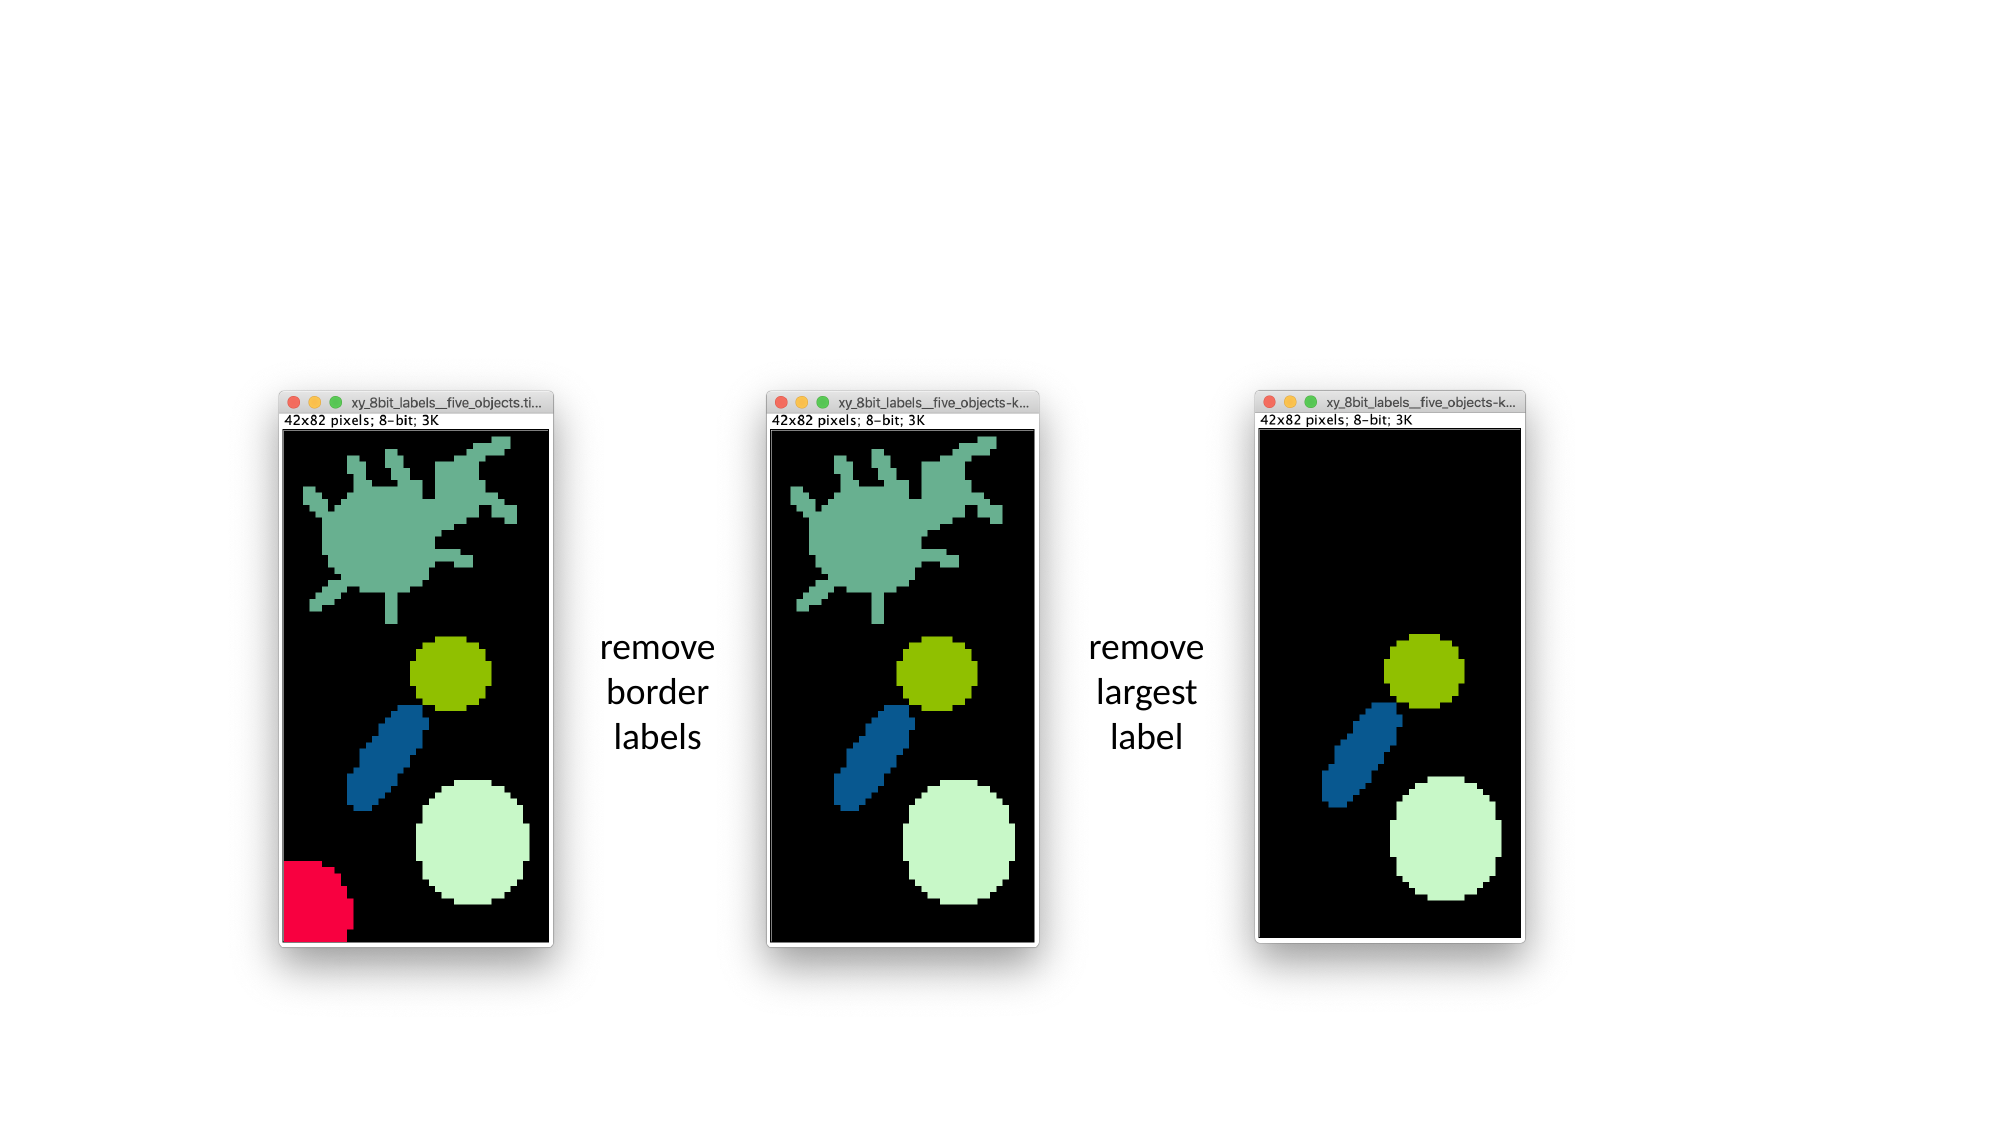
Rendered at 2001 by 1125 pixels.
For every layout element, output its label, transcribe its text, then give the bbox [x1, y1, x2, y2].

text_box remove border labels [612, 614, 708, 764]
picture [1197, 351, 1583, 1019]
text_box remove largest label [1097, 614, 1197, 764]
picture [220, 351, 612, 1024]
picture [708, 351, 1097, 1024]
